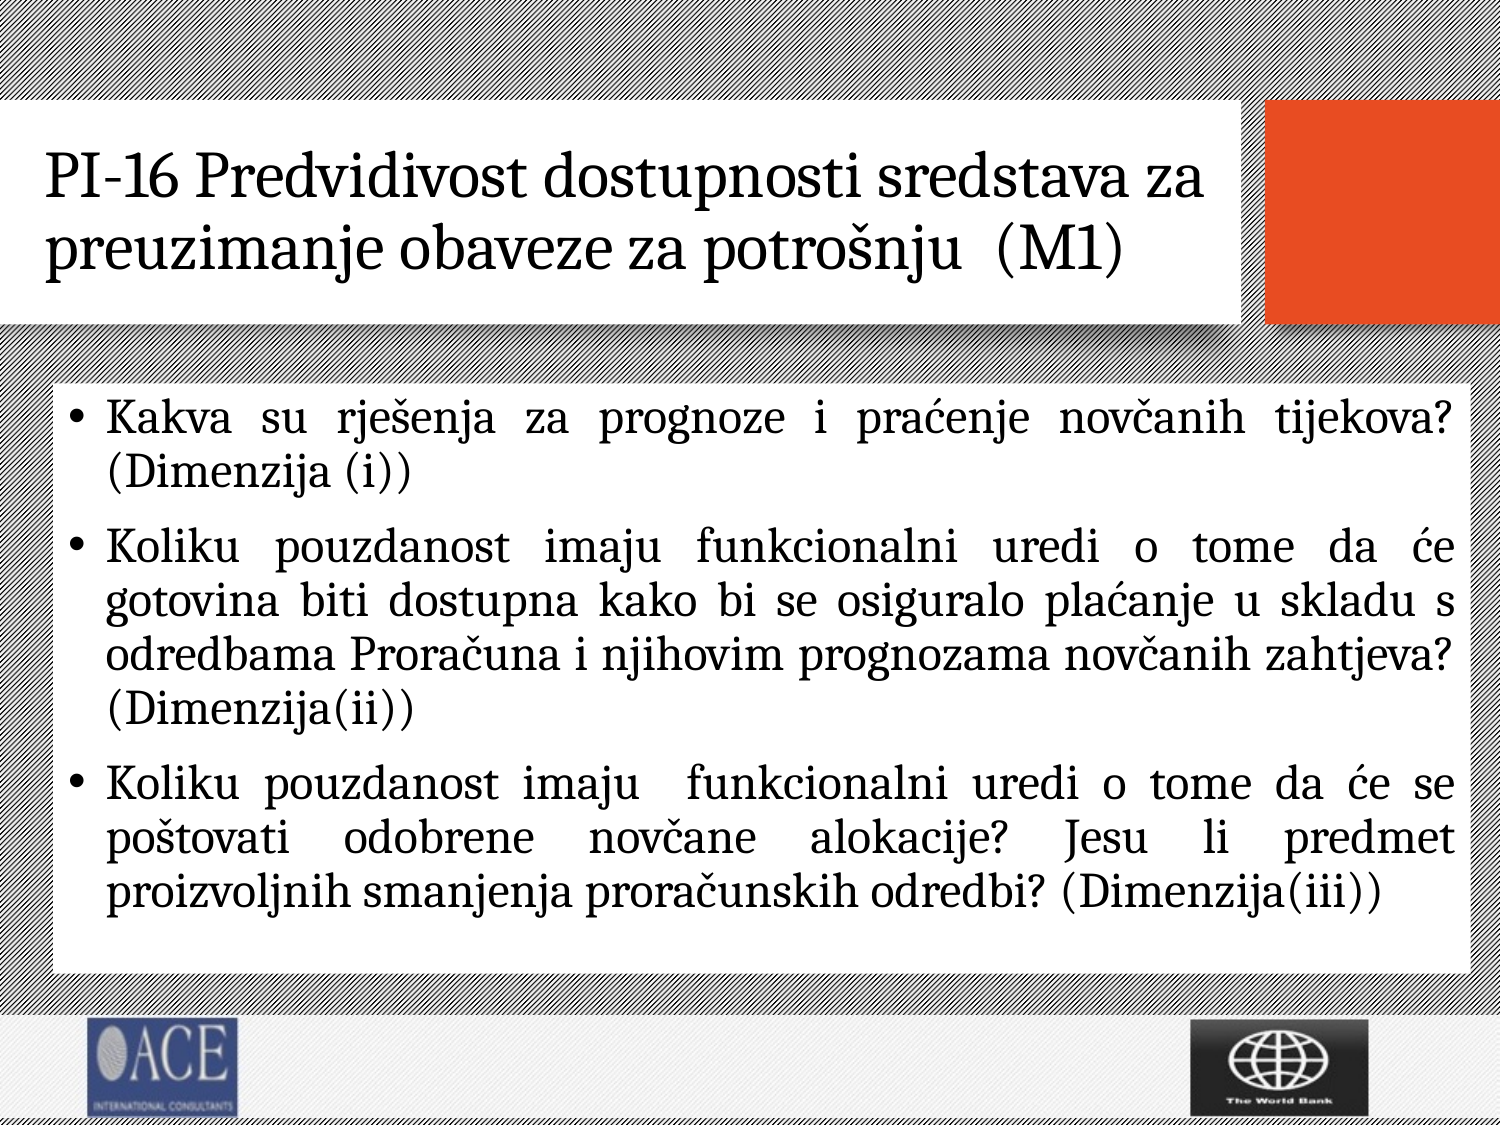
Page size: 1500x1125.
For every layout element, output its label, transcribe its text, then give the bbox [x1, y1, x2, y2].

title PI-16 Predvidivost dostupnosti sredstava za preuzimanje obaveze za potrošnju (M1) [29, 123, 1259, 301]
picture [0, 0, 1500, 1125]
list Kakva su rješenja za prognoze i praćenje novčanih tijekova? (Dimenzija (i)) Koliku pouzdanost imaju funkcionalni uredi o tome da će gotovina biti dostupna kako bi se osiguralo plaćanje u skladu s odredbama Proračuna i njihovim prognozama novčanih zahtjeva? (Dimenzija(ii)) Koliku pouzdanost imaju funkcionalni uredi o tome da će se poštovati odobrene novčane alokacije? Jesu li predmet proizvoljnih smanjenja proračunskih odredbi? (Dimenzija(iii)) [52, 383, 1471, 974]
